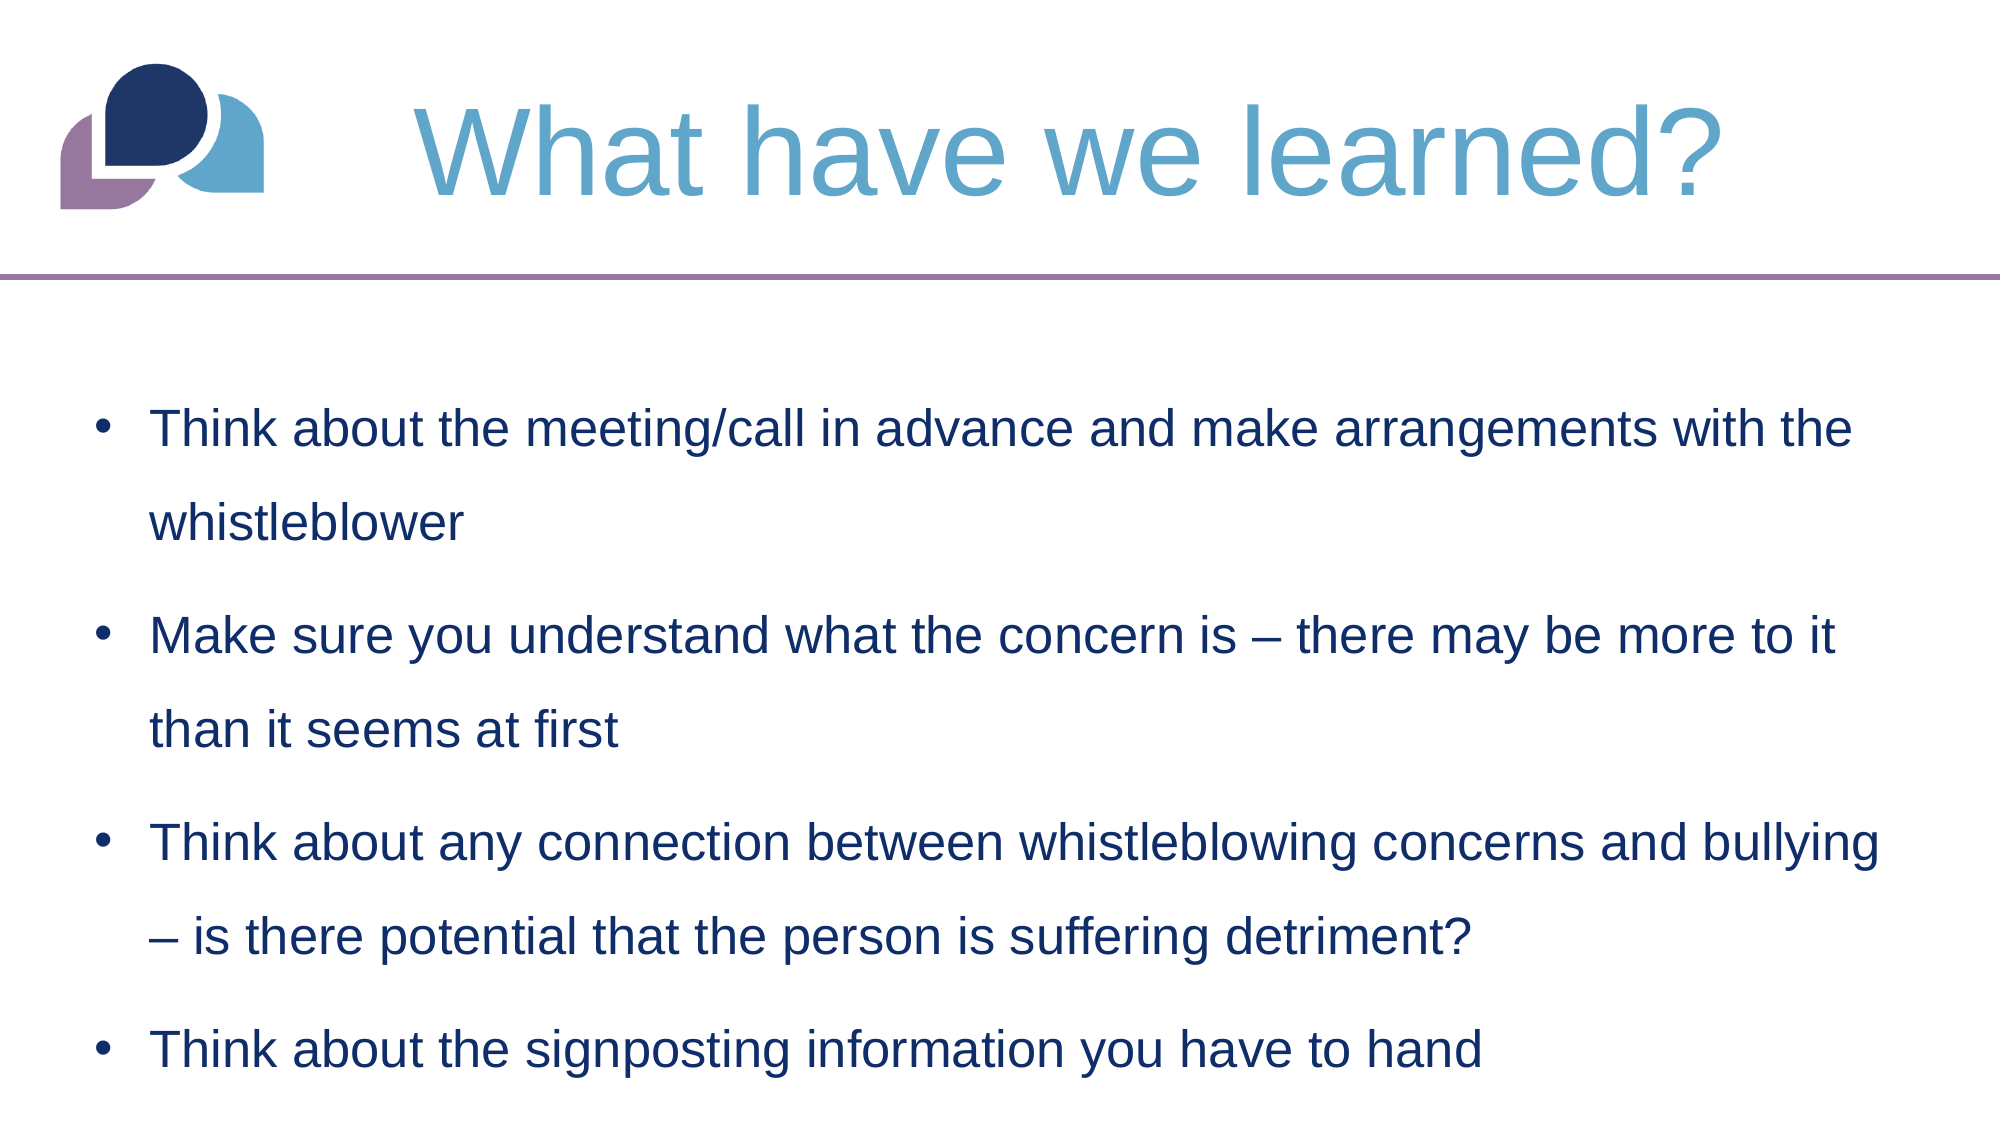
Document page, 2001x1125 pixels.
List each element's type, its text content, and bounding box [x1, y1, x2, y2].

subtitle Think about the meeting/call in advance and make arrangements with the whistleblower Make sure you understand what the concern is – there may be more to it than it seems at first Think about any connection between whistleblowing concerns and bullying – is there potential that the person is suffering detriment? Think about the signposting information you have to hand [79, 281, 1928, 1092]
picture [58, 54, 268, 222]
title What have we learned? [398, 45, 1898, 231]
